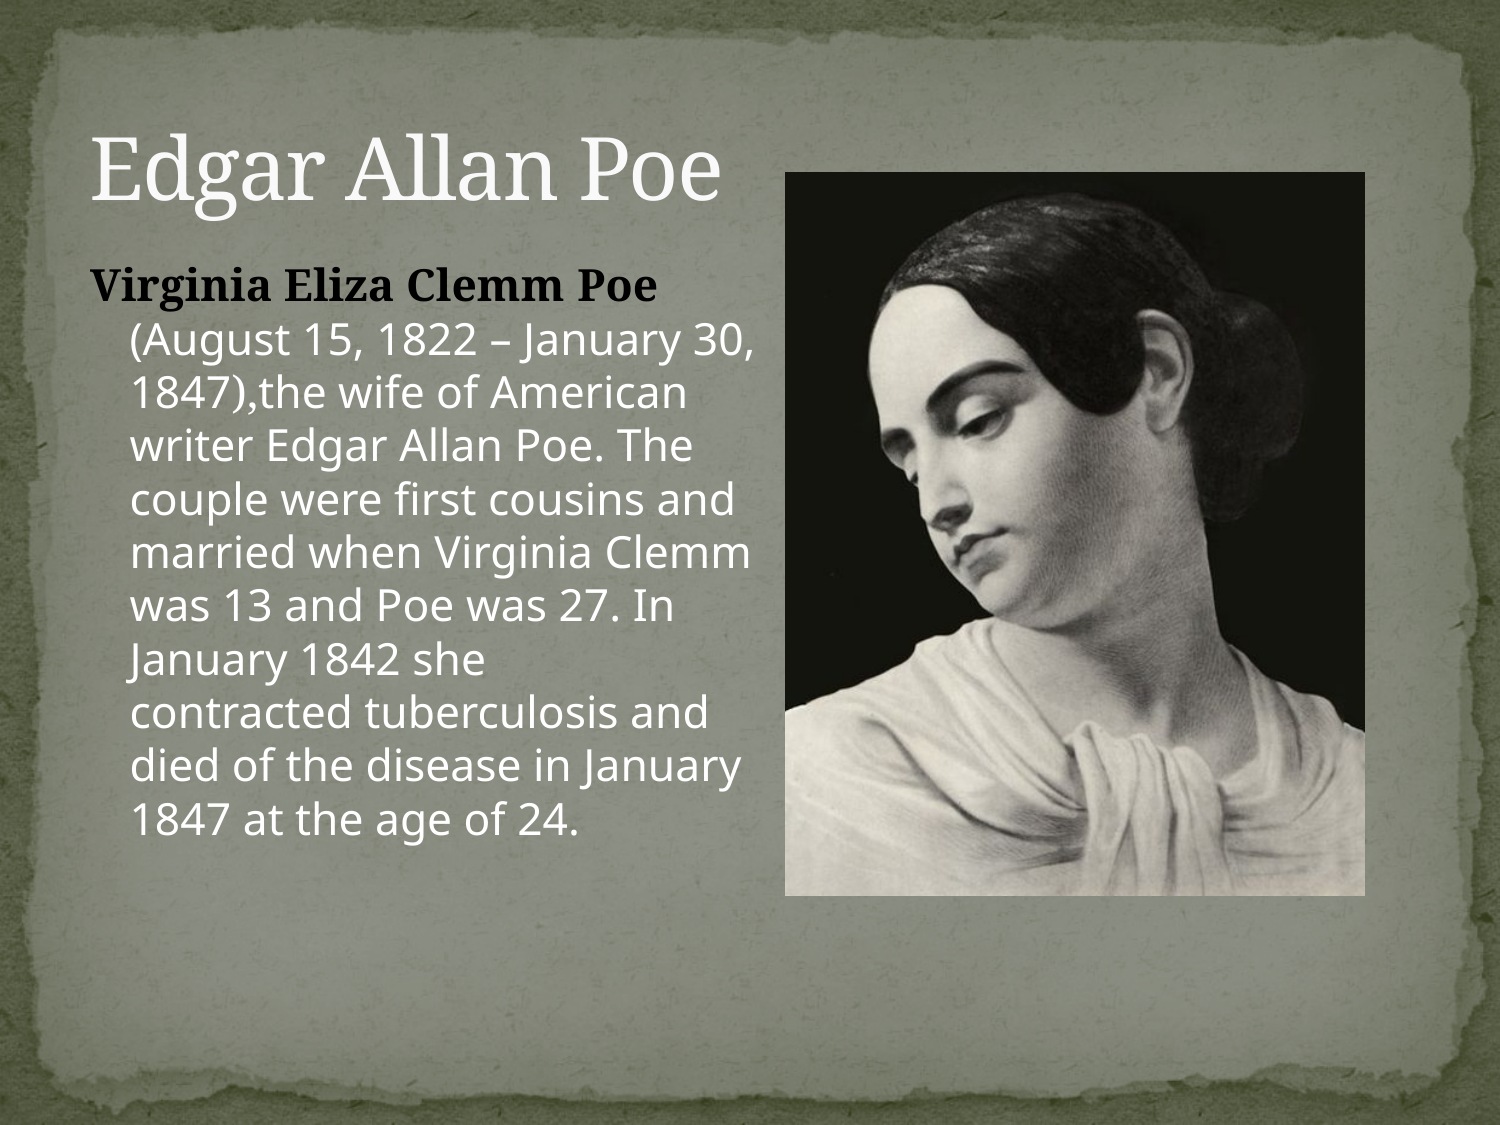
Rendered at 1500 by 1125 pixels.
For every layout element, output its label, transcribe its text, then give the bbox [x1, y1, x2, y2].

picture [785, 172, 1365, 897]
list Virginia Eliza Clemm Poe (August 15, 1822 – January 30, 1847),the wife of American writer Edgar Allan Poe. The couple were first cousins and married when Virginia Clemm was 13 and Poe was 27. In January 1842 she contracted tuberculosis and died of the disease in January 1847 at the age of 24. [74, 249, 774, 1024]
title Edgar Allan Poe [74, 24, 1425, 225]
